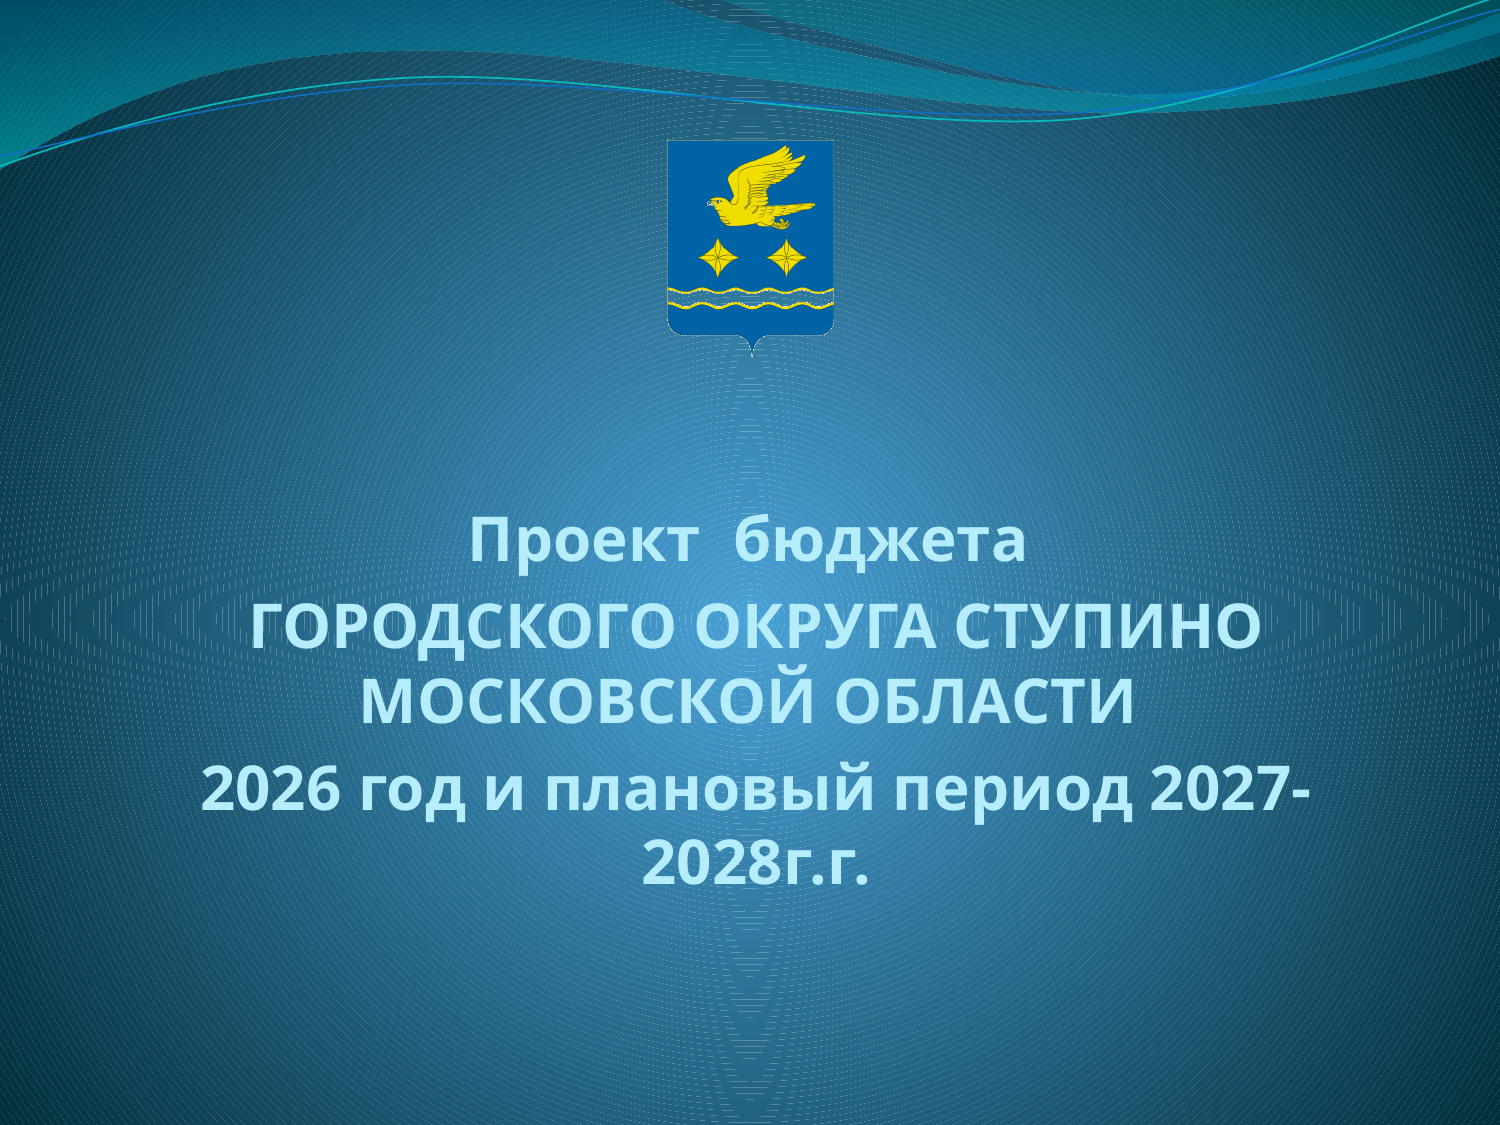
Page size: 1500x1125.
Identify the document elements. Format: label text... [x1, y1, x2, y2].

subtitle Проект бюджета ГОРОДСКОГО ОКРУГА СТУПИНО МОСКОВСКОЙ ОБЛАСТИ 2026 год и плановый период 2027-2028г.г. [117, 433, 1406, 909]
picture [667, 140, 834, 357]
